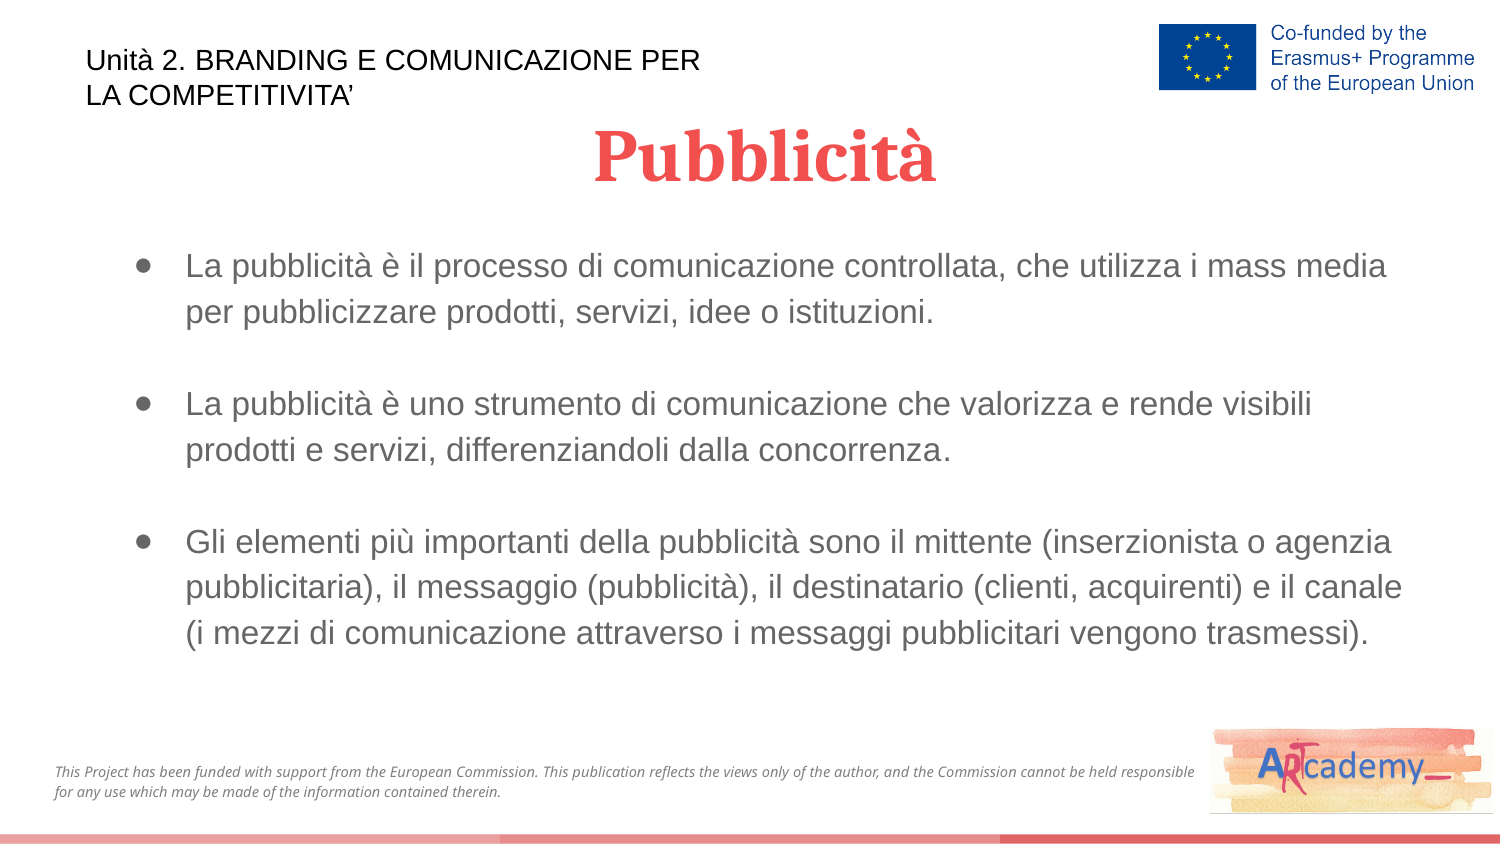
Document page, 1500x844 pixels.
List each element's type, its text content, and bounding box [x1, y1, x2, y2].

text_box This Project has been funded with support from the European Commission. This publication reflects the views only of the author, and the Commission cannot be held responsible for any use which may be made of the information contained therein. [39, 754, 1205, 799]
picture [1158, 24, 1474, 94]
picture [1210, 709, 1493, 844]
text_box Unità 2. BRANDING E COMUNICAZIONE PER LA COMPETITIVITA’ [70, 33, 750, 119]
list La pubblicità è il processo di comunicazione controllata, che utilizza i mass media per pubblicizzare prodotti, servizi, idee o istituzioni. La pubblicità è uno strumento di comunicazione che valorizza e rende visibili prodotti e servizi, differenziandoli dalla concorrenza. Gli elementi più importanti della pubblicità sono il mittente (inserzionista o agenzia pubblicitaria), il messaggio (pubblicità), il destinatario (clienti, acquirenti) e il canale (i mezzi di comunicazione attraverso i messaggi pubblicitari vengono trasmessi). [95, 223, 1423, 723]
title Pubblicità [180, 4, 1352, 212]
